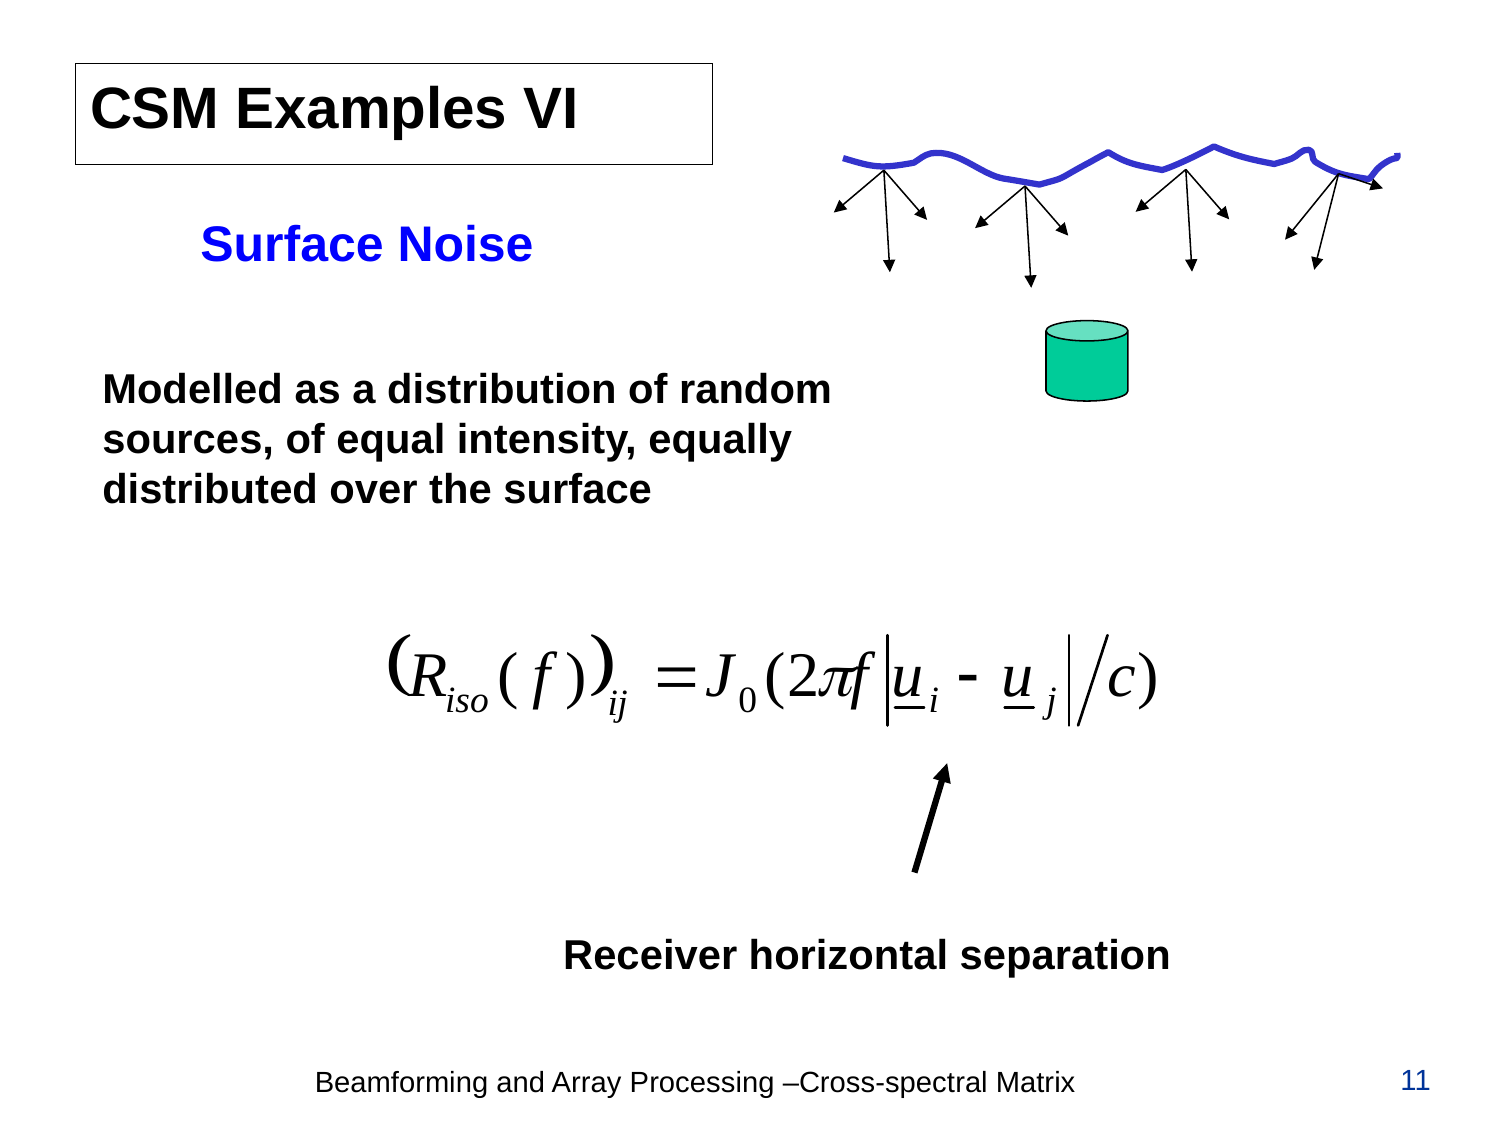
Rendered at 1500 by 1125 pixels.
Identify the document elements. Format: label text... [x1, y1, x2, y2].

text_box [915, 763, 950, 870]
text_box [377, 621, 1171, 739]
slide_number 11 [1207, 1055, 1447, 1102]
title CSM Examples VI [75, 63, 713, 165]
text_box Receiver horizontal separation [548, 910, 1223, 992]
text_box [839, 139, 1400, 402]
text_box Surface Noise [185, 192, 612, 274]
text_box Modelled as a distribution of random sources, of equal intensity, equally distributed over the surface [87, 354, 867, 519]
